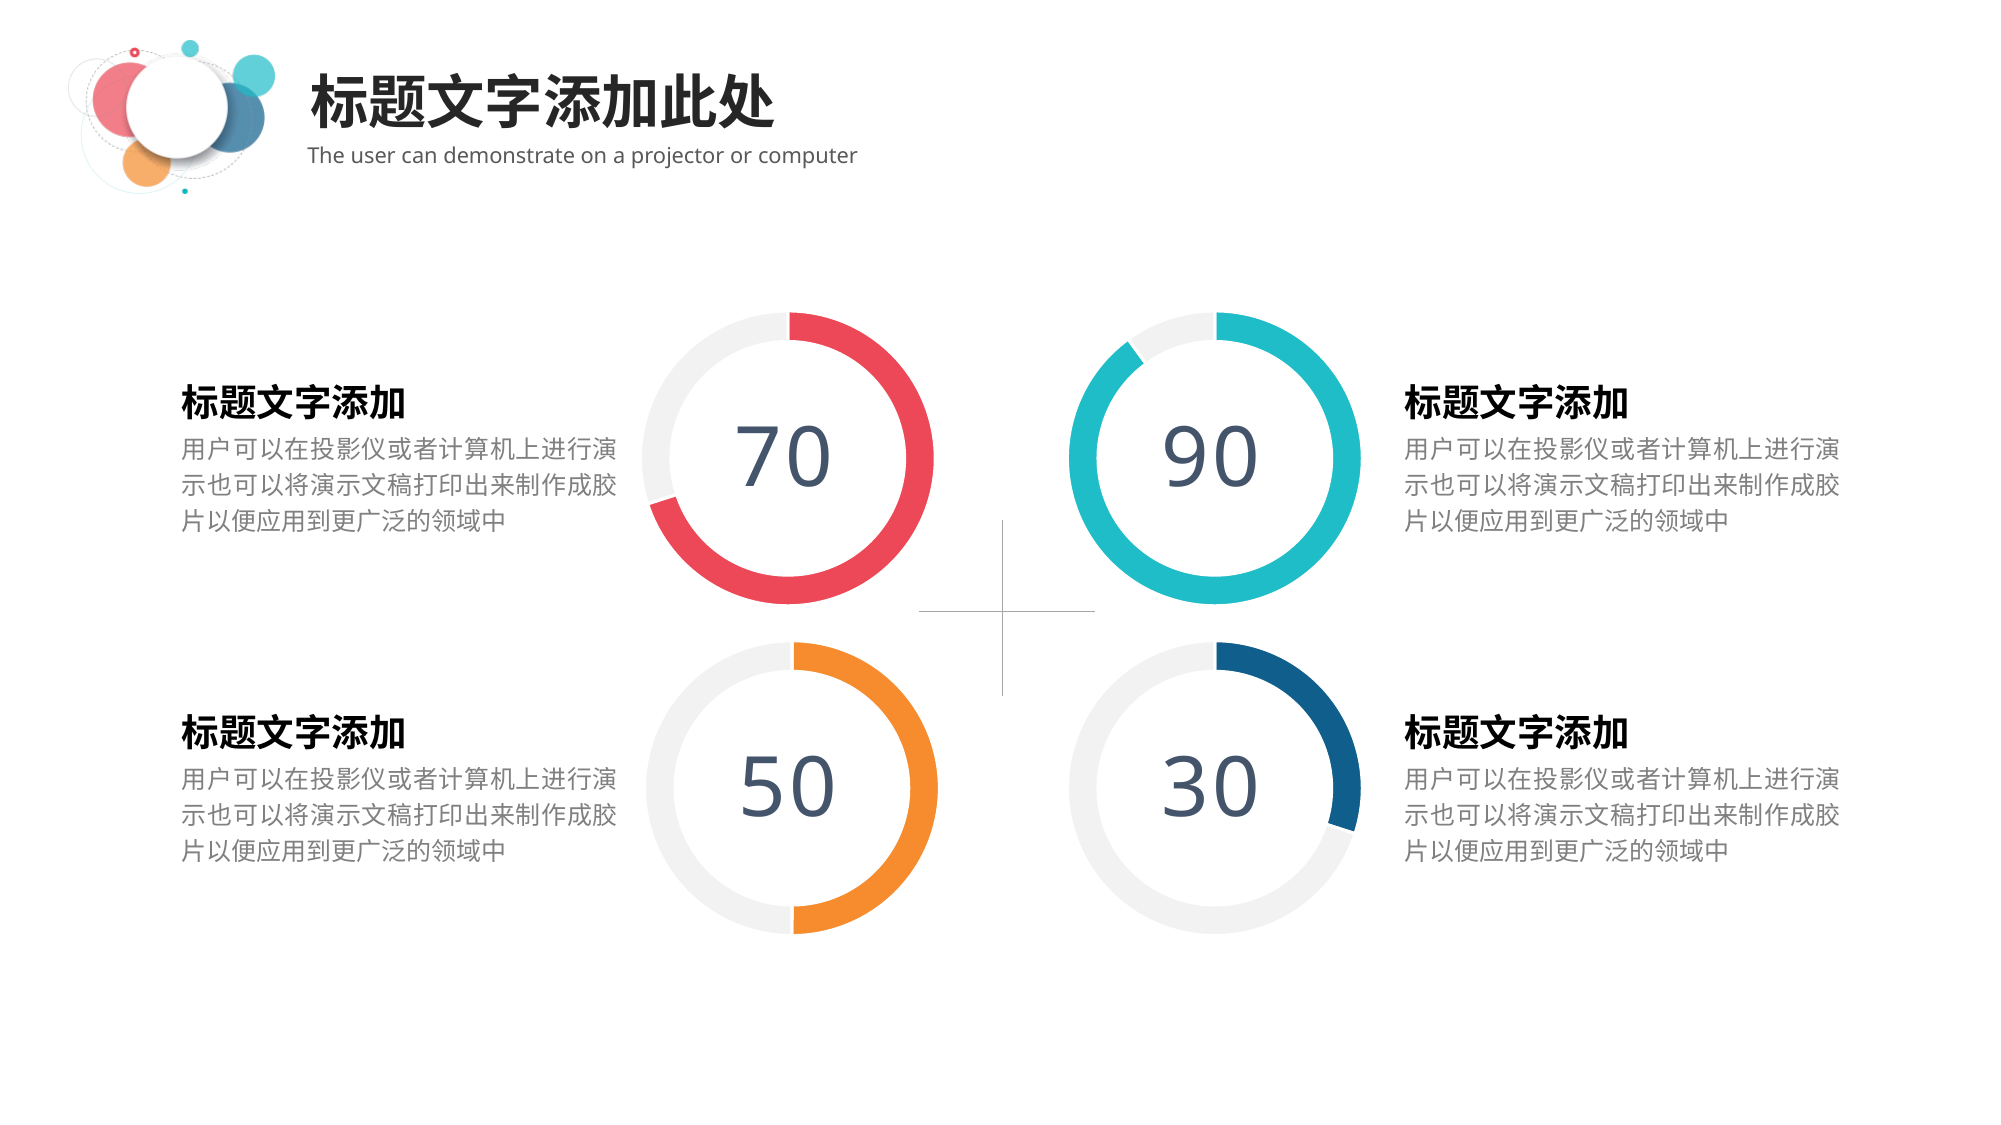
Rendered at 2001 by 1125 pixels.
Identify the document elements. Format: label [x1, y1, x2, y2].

text_box [1390, 362, 1857, 545]
text_box [292, 58, 911, 176]
picture [68, 40, 275, 194]
text_box [601, 304, 1401, 942]
text_box [1390, 692, 1857, 875]
text_box [167, 692, 634, 875]
text_box [167, 362, 634, 545]
